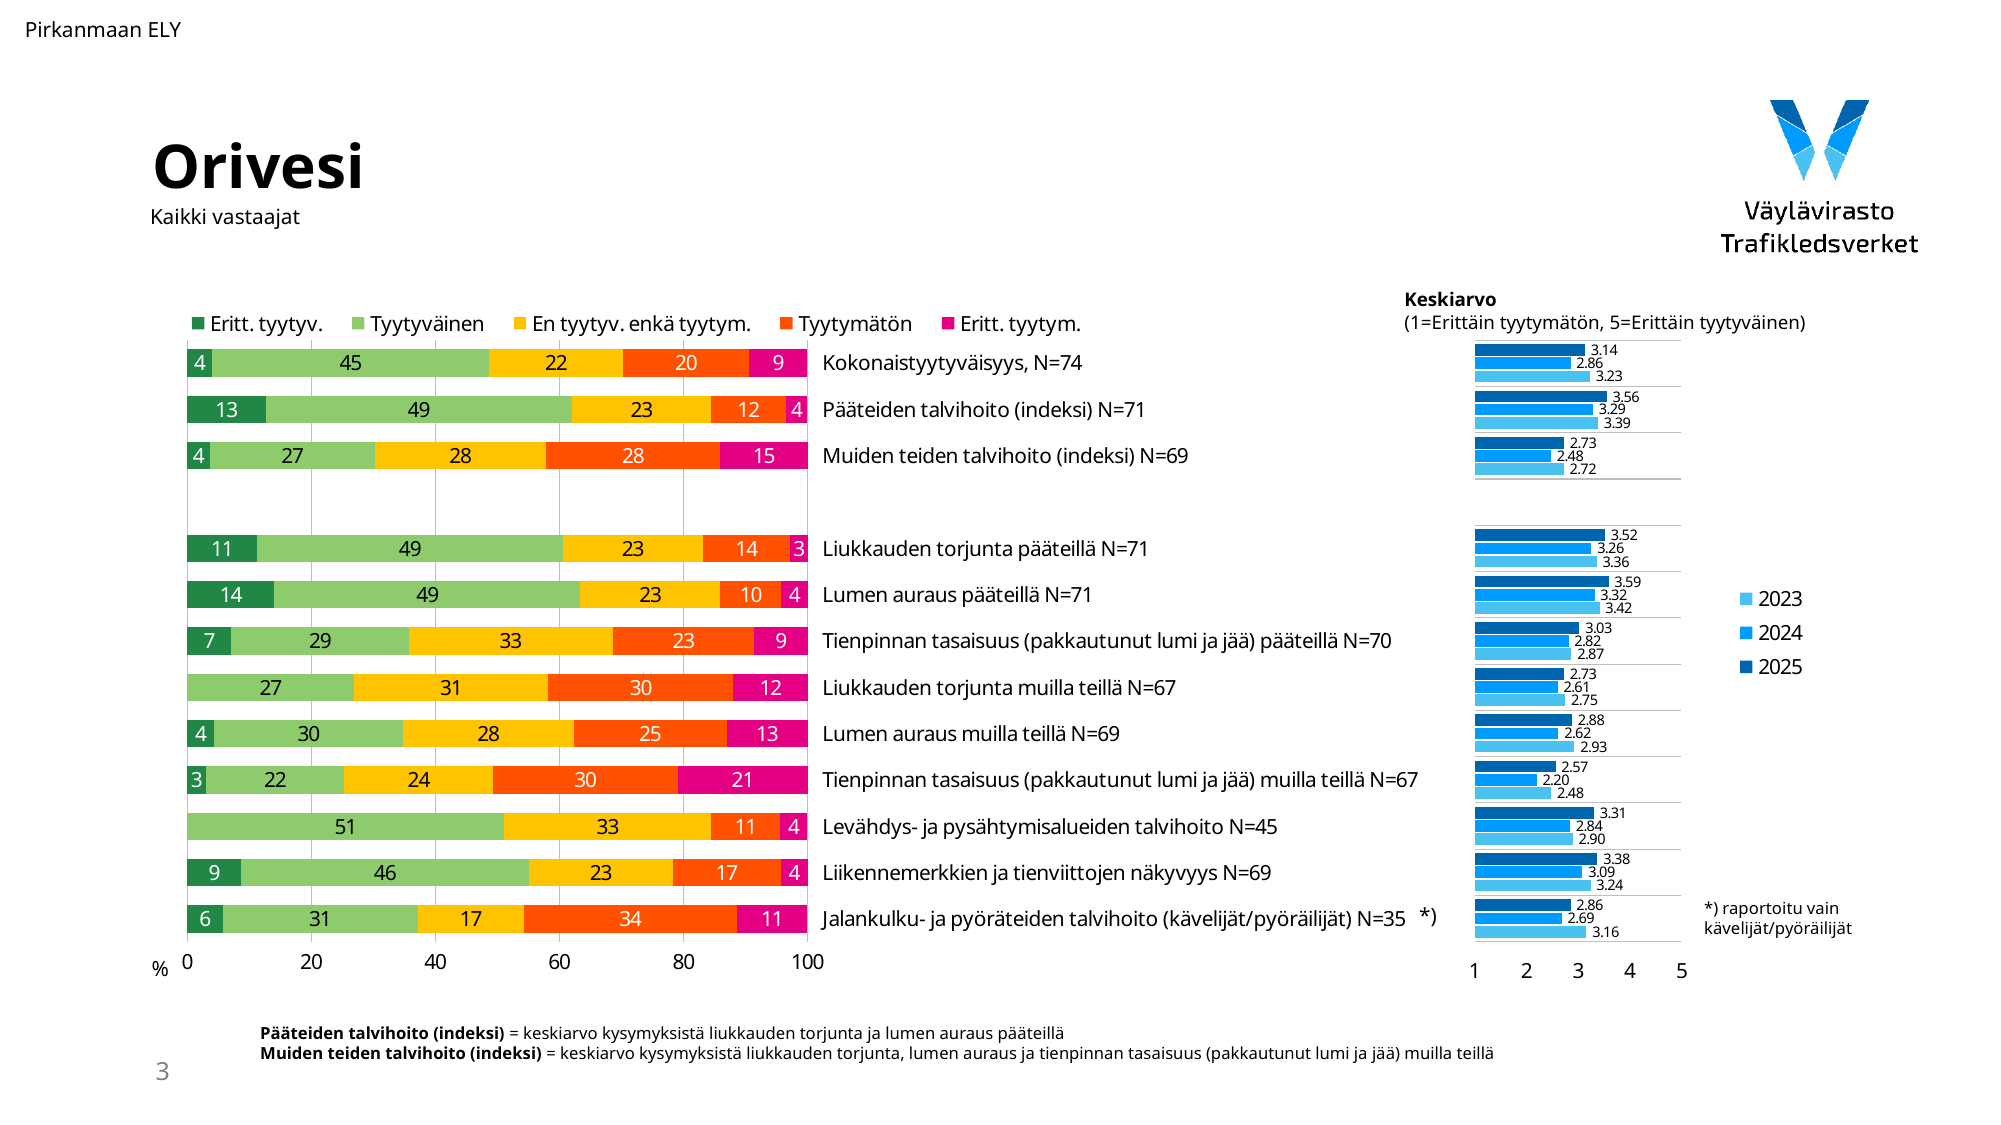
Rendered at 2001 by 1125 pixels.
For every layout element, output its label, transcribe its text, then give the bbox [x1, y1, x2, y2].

text_box % [136, 948, 184, 989]
text_box *) raportoitu vain kävelijät/pyöräilijät [1822, 890, 1868, 945]
text_box Keskiarvo (1=Erittäin tyytymätön, 5=Erittäin tyytyväinen) [1389, 280, 1826, 341]
chart [168, 281, 1822, 985]
title Orivesi [137, 59, 1555, 278]
text_box Pääteiden talvihoito (indeksi) = keskiarvo kysymyksistä liukkauden torjunta ja lumen auraus pääteillä Muiden teiden talvihoito (indeksi) = keskiarvo kysymyksistä liukkauden torjunta, lumen auraus ja tienpinnan tasaisuus (pakkautunut lumi ja jää) muilla teillä [245, 1015, 1520, 1094]
picture [1682, 62, 1958, 292]
text_box Pirkanmaan ELY [10, 9, 197, 50]
text_box Kaikki vastaajat [135, 196, 315, 237]
footer [0, 1042, 675, 1103]
